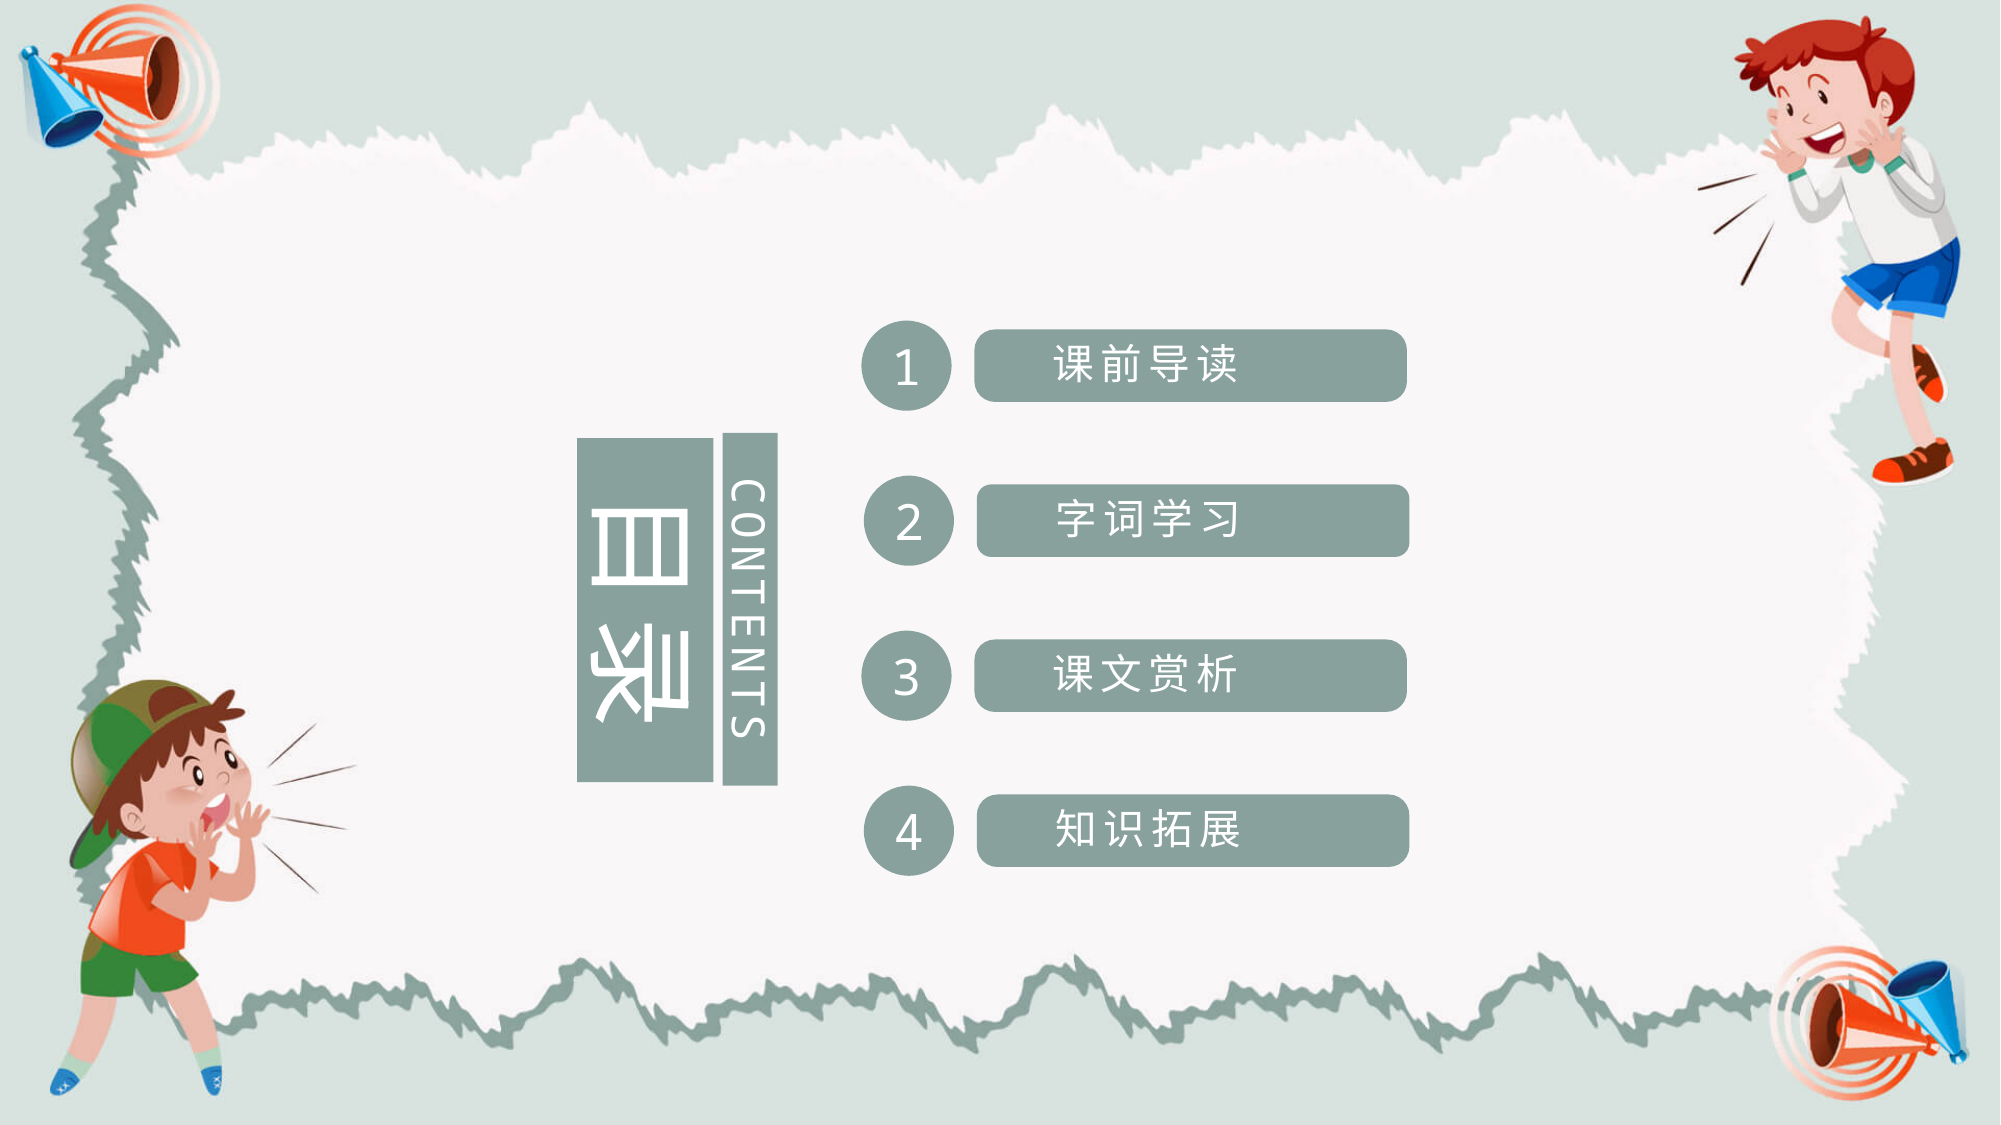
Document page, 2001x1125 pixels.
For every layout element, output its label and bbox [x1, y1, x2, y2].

picture [0, 0, 2000, 1125]
text_box [861, 320, 1410, 876]
